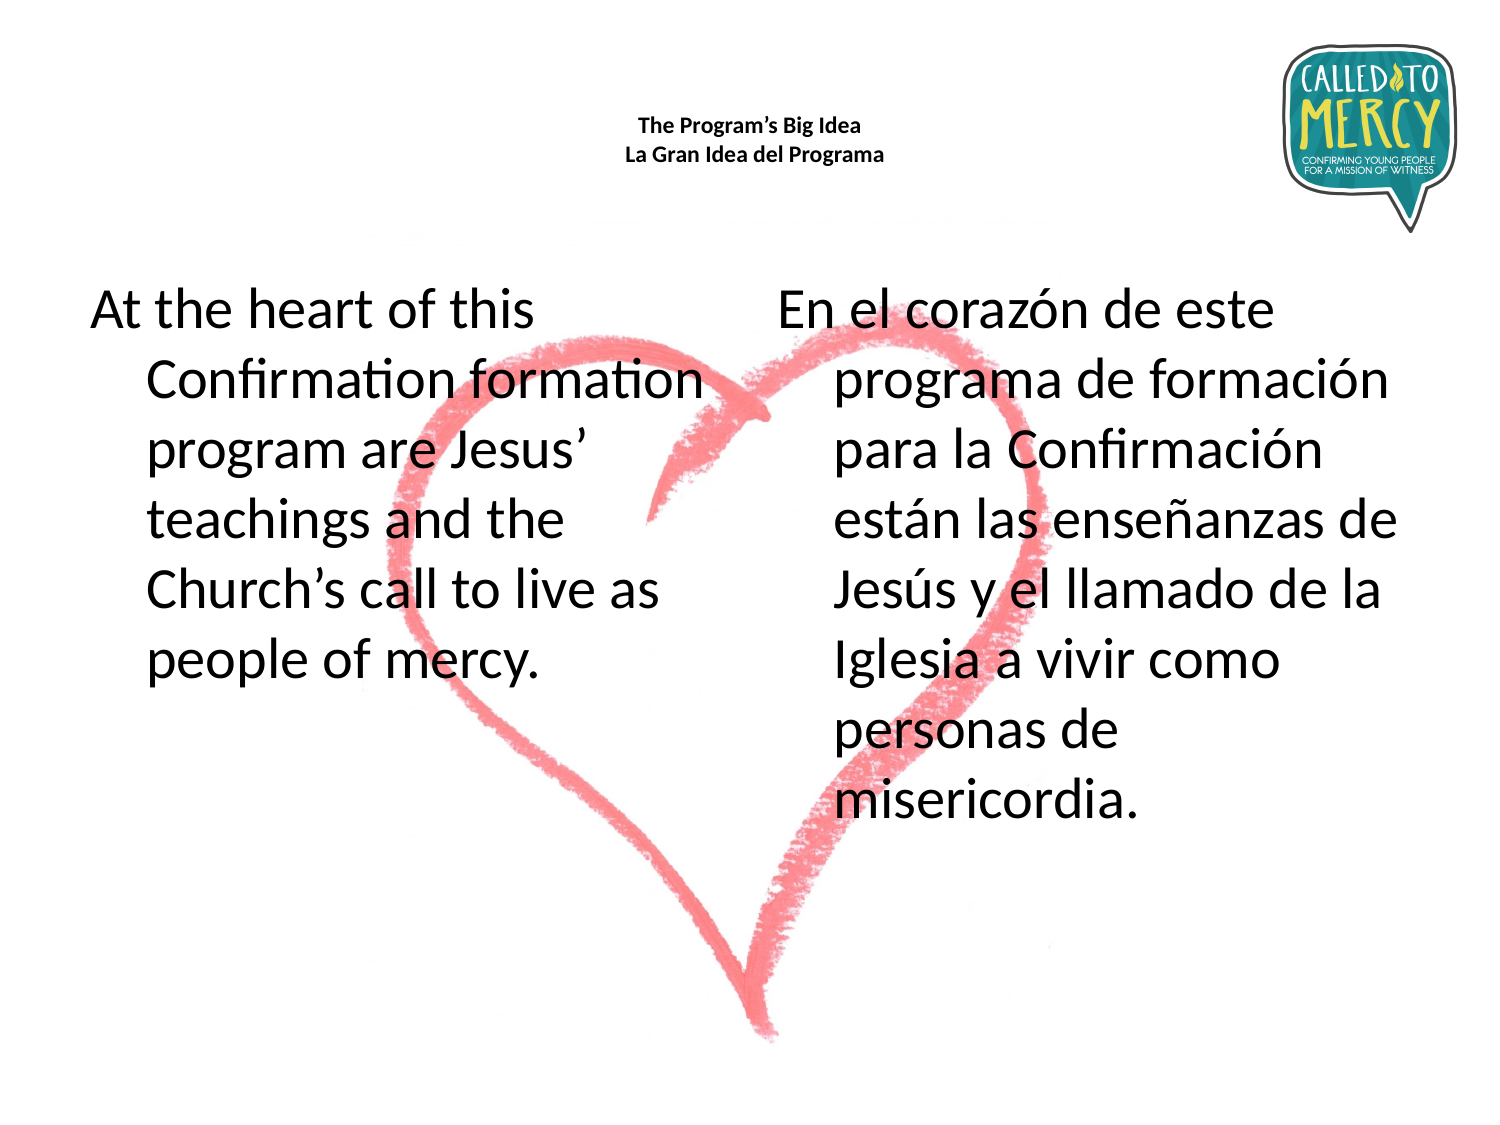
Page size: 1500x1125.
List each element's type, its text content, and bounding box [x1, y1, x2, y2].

picture [362, 212, 1063, 1050]
picture [1237, 44, 1500, 234]
list En el corazón de este programa de formación para la Confirmación están las enseñanzas de Jesús y el llamado de la Iglesia a vivir como personas de misericordia. [1066, 262, 1425, 1005]
list At the heart of this Confirmation formation program are Jesus’ teachings and the Church’s call to live as people of mercy. [75, 262, 357, 1005]
title The Program’s Big Idea La Gran Idea del Programa [75, 45, 1235, 233]
